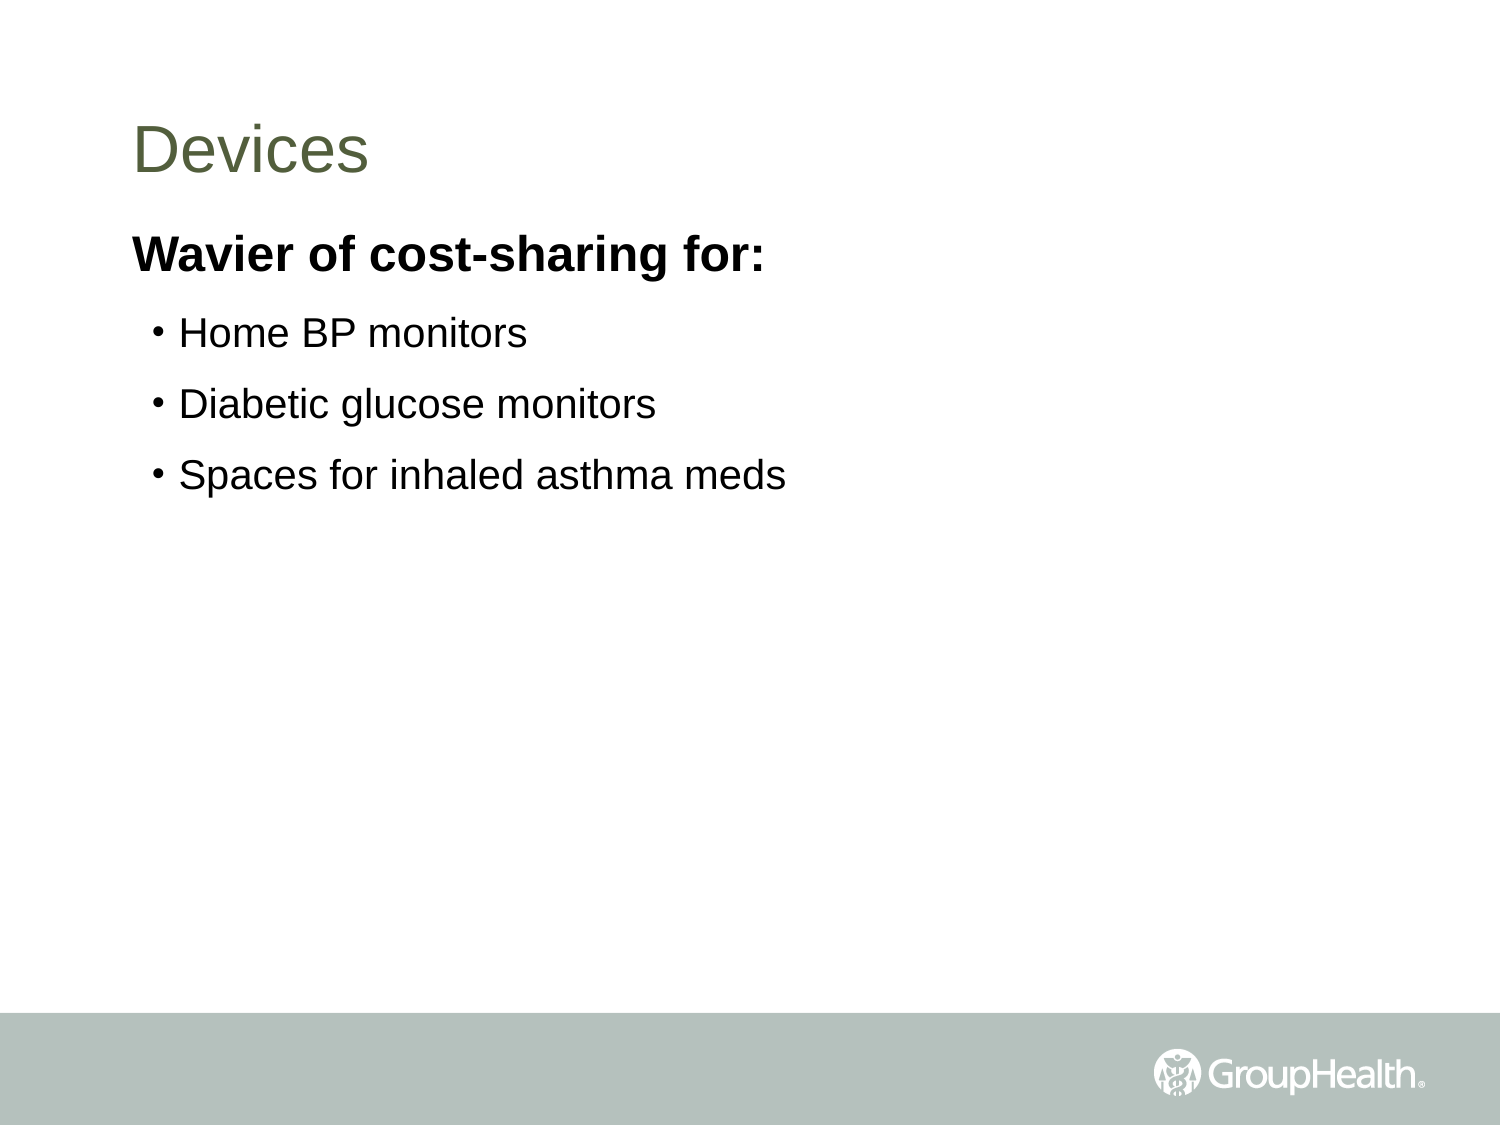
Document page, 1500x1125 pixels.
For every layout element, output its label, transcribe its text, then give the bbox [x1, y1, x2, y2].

title Devices [132, 83, 1397, 187]
list Wavier of cost-sharing for: Home BP monitors Diabetic glucose monitors Spaces for inhaled asthma meds [131, 221, 1409, 955]
picture [0, 0, 1500, 1125]
